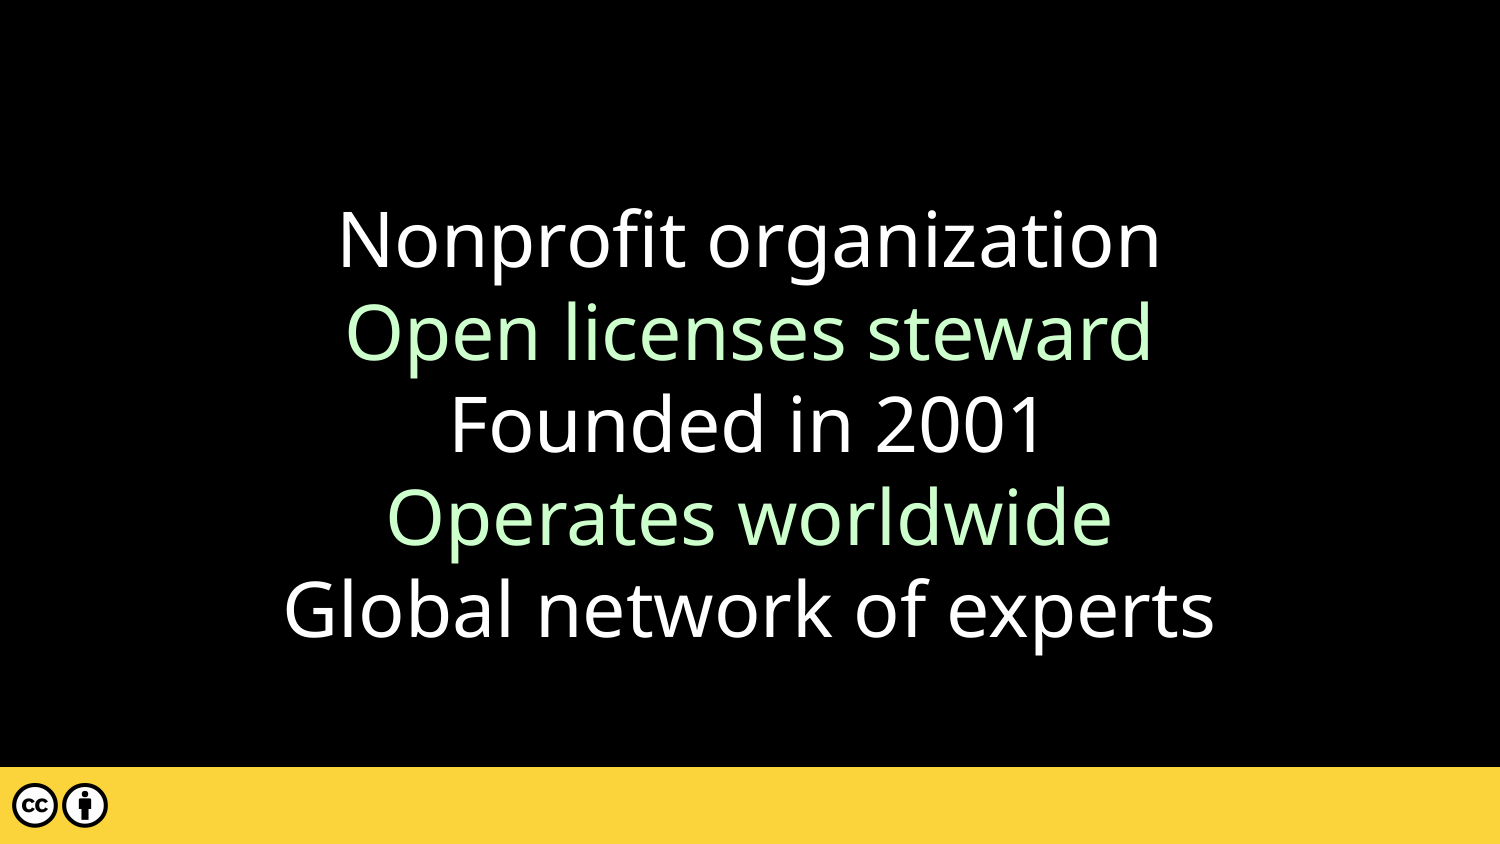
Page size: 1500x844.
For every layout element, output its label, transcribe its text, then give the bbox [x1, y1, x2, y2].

picture [62, 810, 108, 828]
picture [12, 783, 58, 828]
title Nonprofit organization Open licenses steward Founded in 2001 Operates worldwide Global network of experts [46, 33, 1454, 810]
